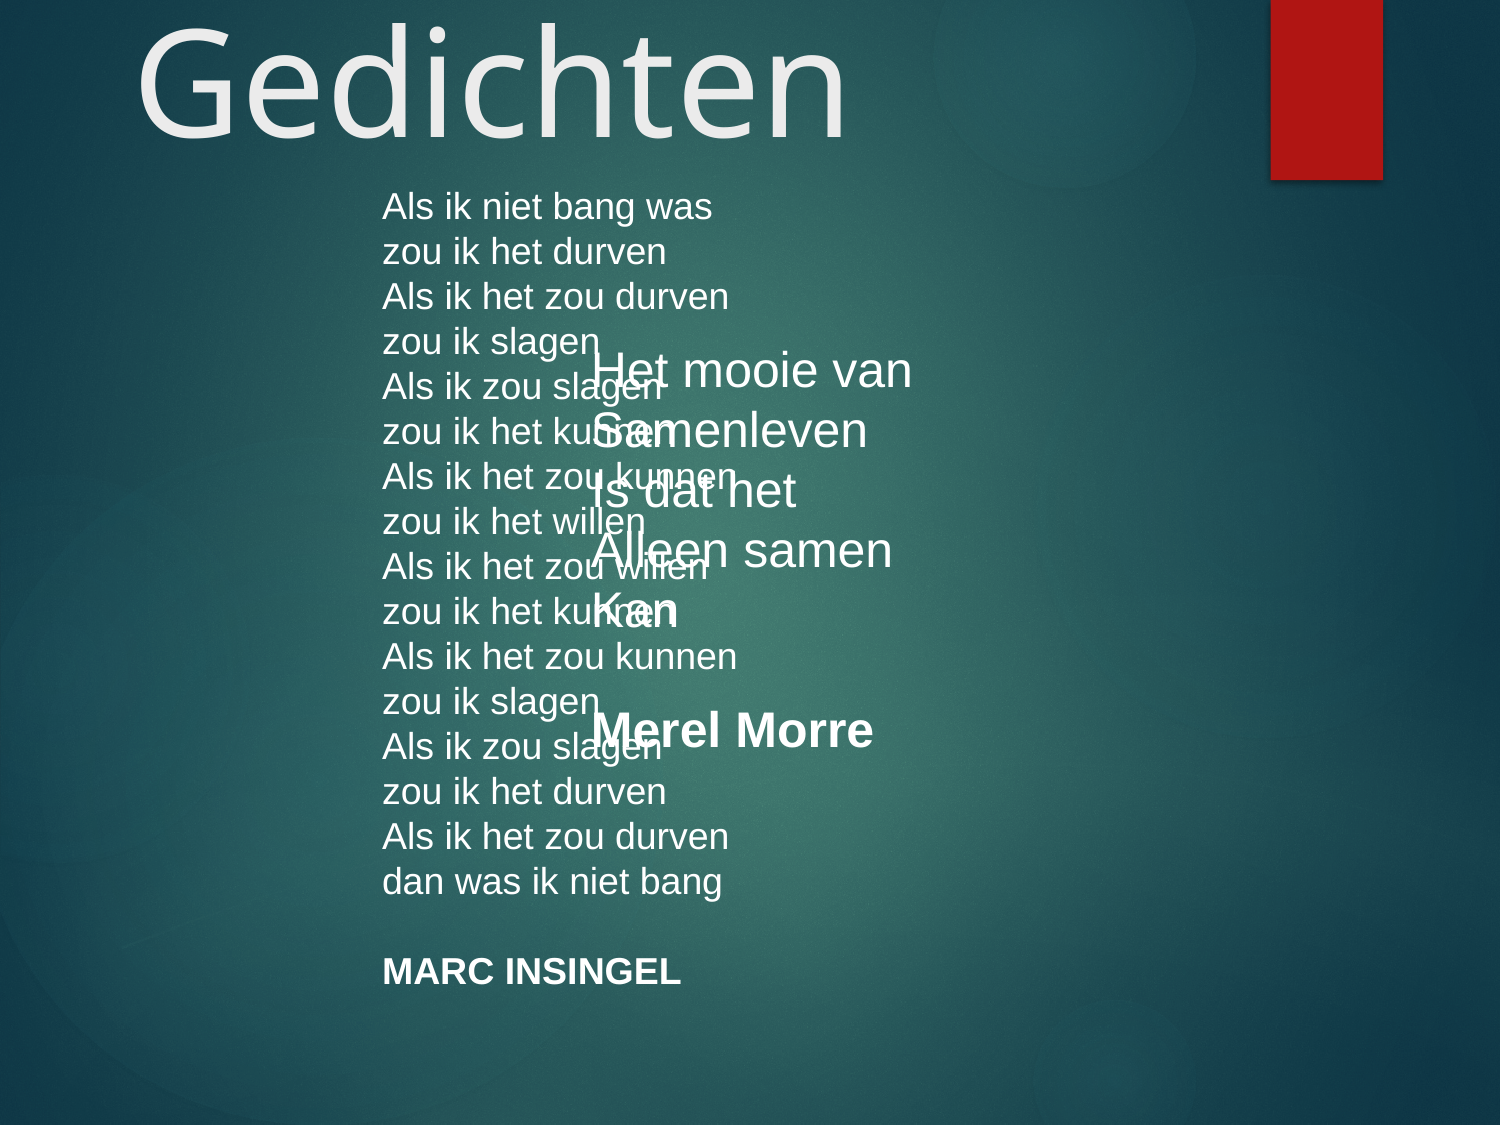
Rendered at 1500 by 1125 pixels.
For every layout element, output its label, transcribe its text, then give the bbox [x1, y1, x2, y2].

text_box Het mooie van Samenleven Is dat het Alleen samen Kan Merel Morre [576, 330, 1114, 766]
title Gedichten [117, 87, 1293, 175]
text_box Als ik niet bang was zou ik het durven Als ik het zou durven zou ik slagen Als ik zou slagen zou ik het kunnen Als ik het zou kunnen zou ik het willen Als ik het zou willen zou ik het kunnen Als ik het zou kunnen zou ik slagen Als ik zou slagen zou ik het durven Als ik het zou durven dan was ik niet bang MARC INSINGEL [367, 174, 943, 1000]
